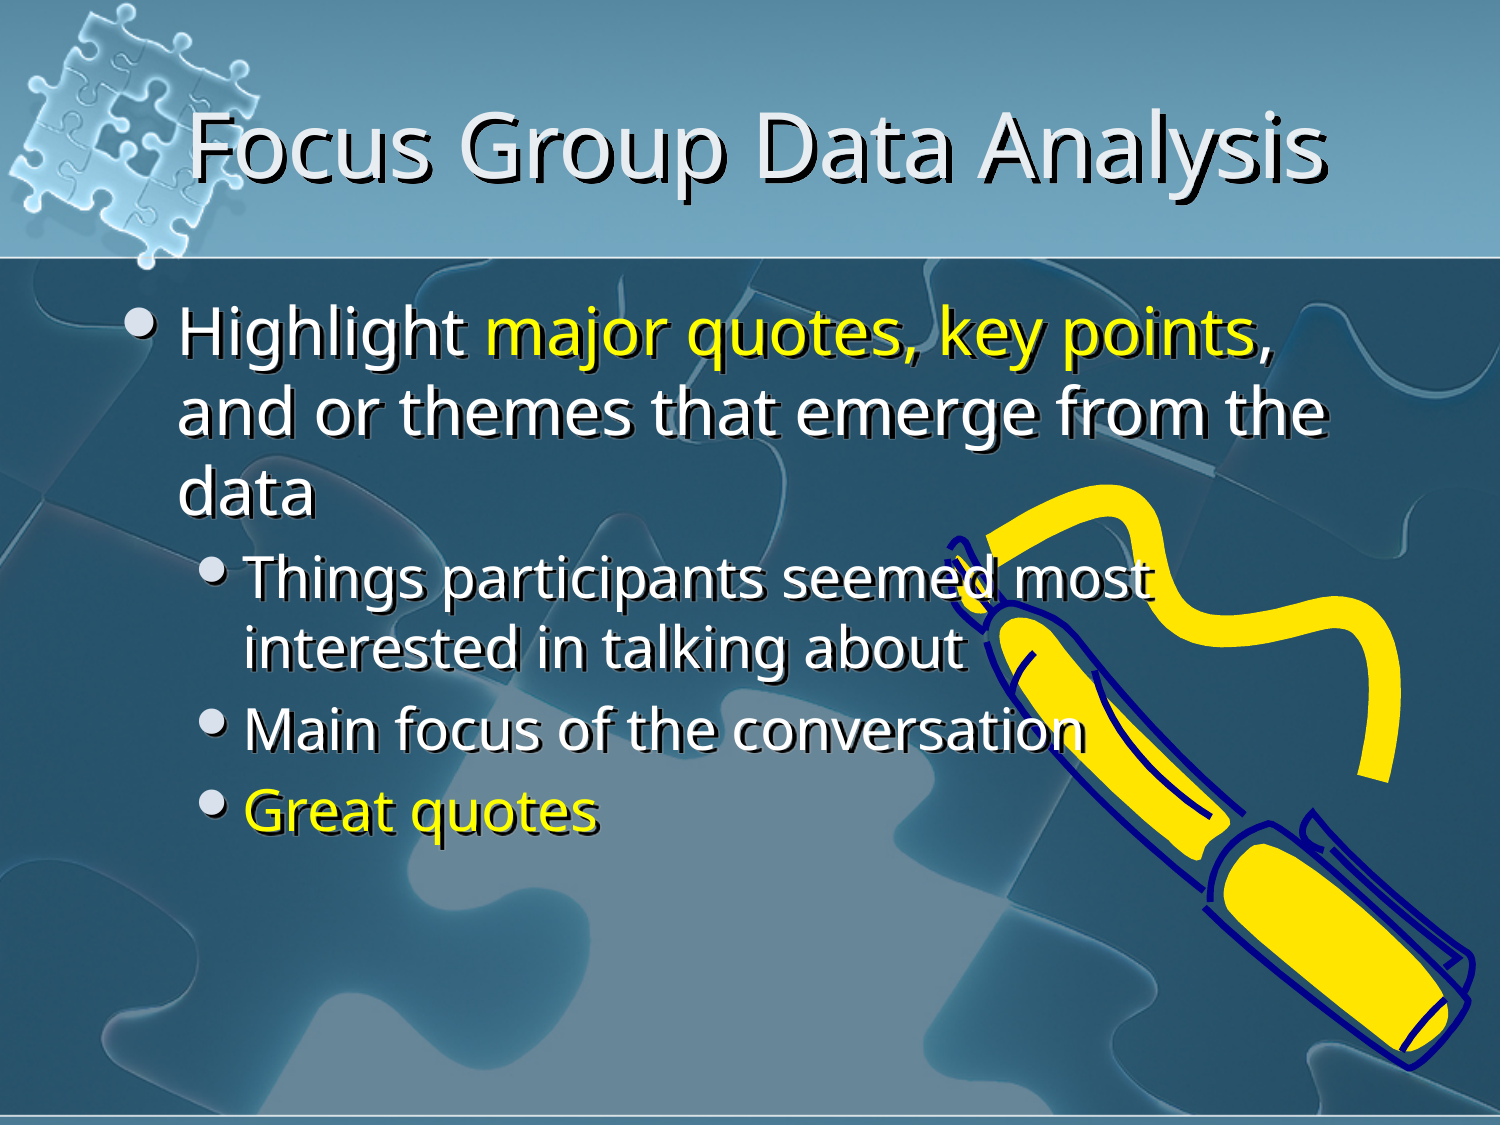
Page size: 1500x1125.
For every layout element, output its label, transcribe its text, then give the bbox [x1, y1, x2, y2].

list Highlight major quotes, key points, and or themes that emerge from the data Things participants seemed most interested in talking about Main focus of the conversation Great quotes [105, 280, 1369, 1061]
title Focus Group Data Analysis [124, 54, 1388, 230]
picture [0, 0, 1500, 1125]
